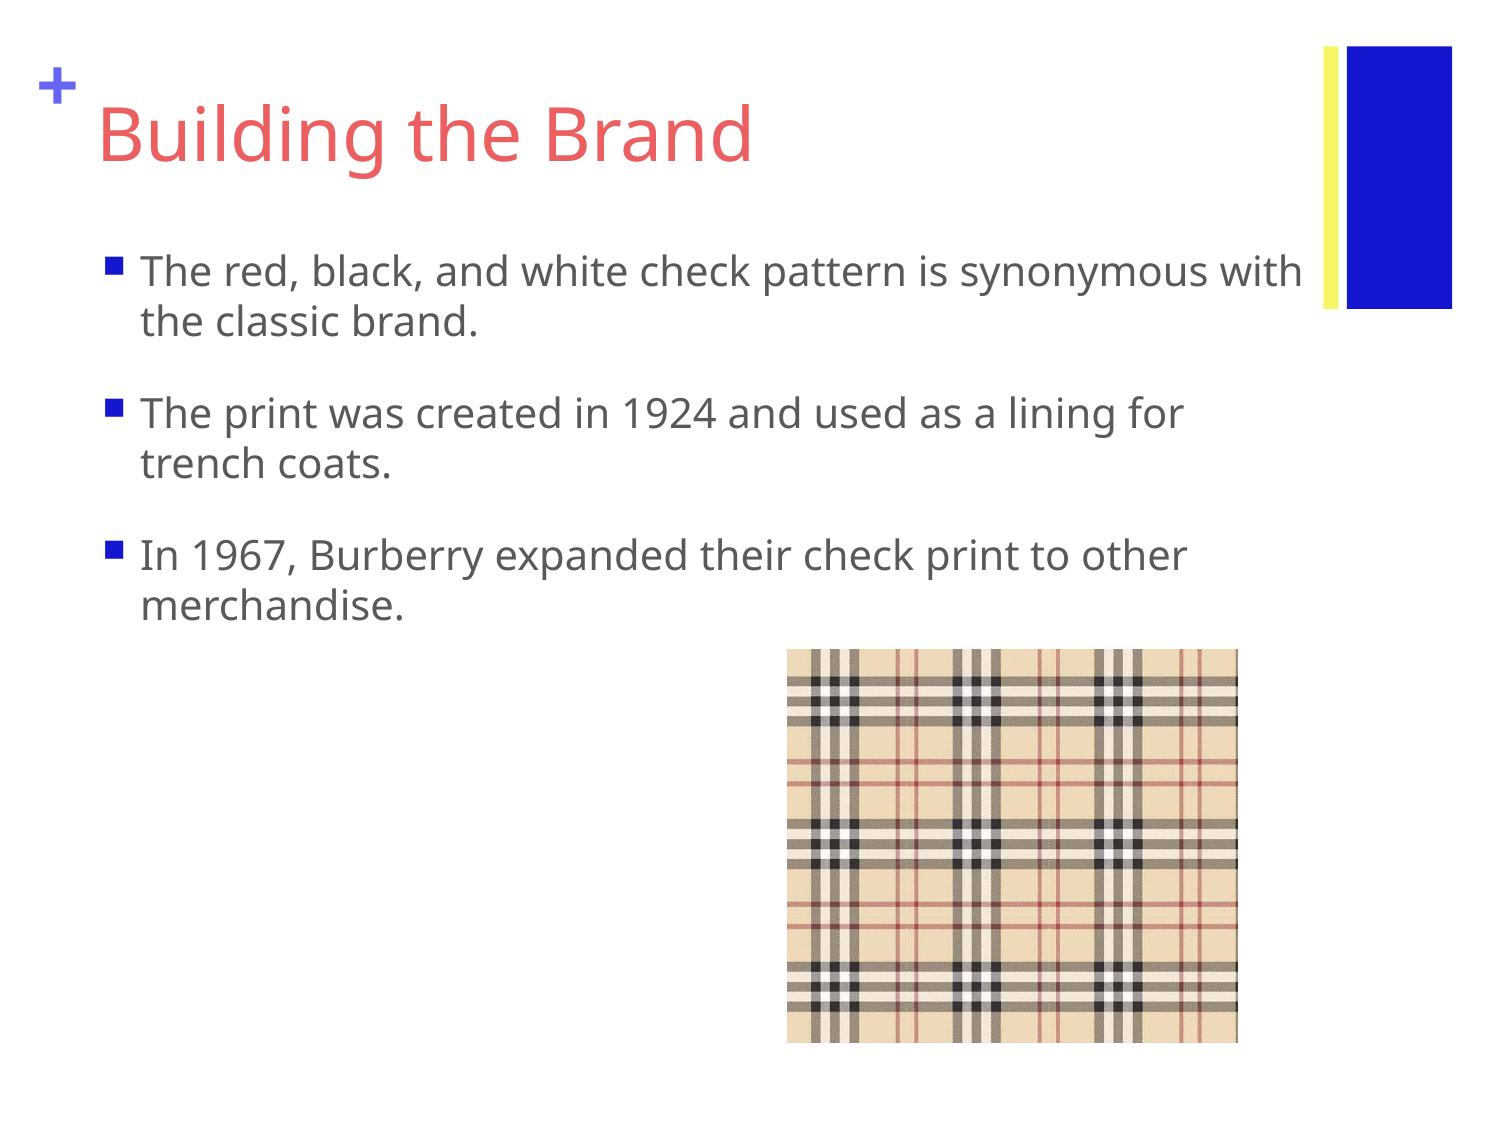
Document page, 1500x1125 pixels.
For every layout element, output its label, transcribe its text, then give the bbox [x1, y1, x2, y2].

list The red, black, and white check pattern is synonymous with the classic brand. The print was created in 1924 and used as a lining for trench coats. In 1967, Burberry expanded their check print to other merchandise. [87, 237, 1328, 918]
picture [786, 649, 1238, 1044]
title Building the Brand [81, 79, 1322, 263]
